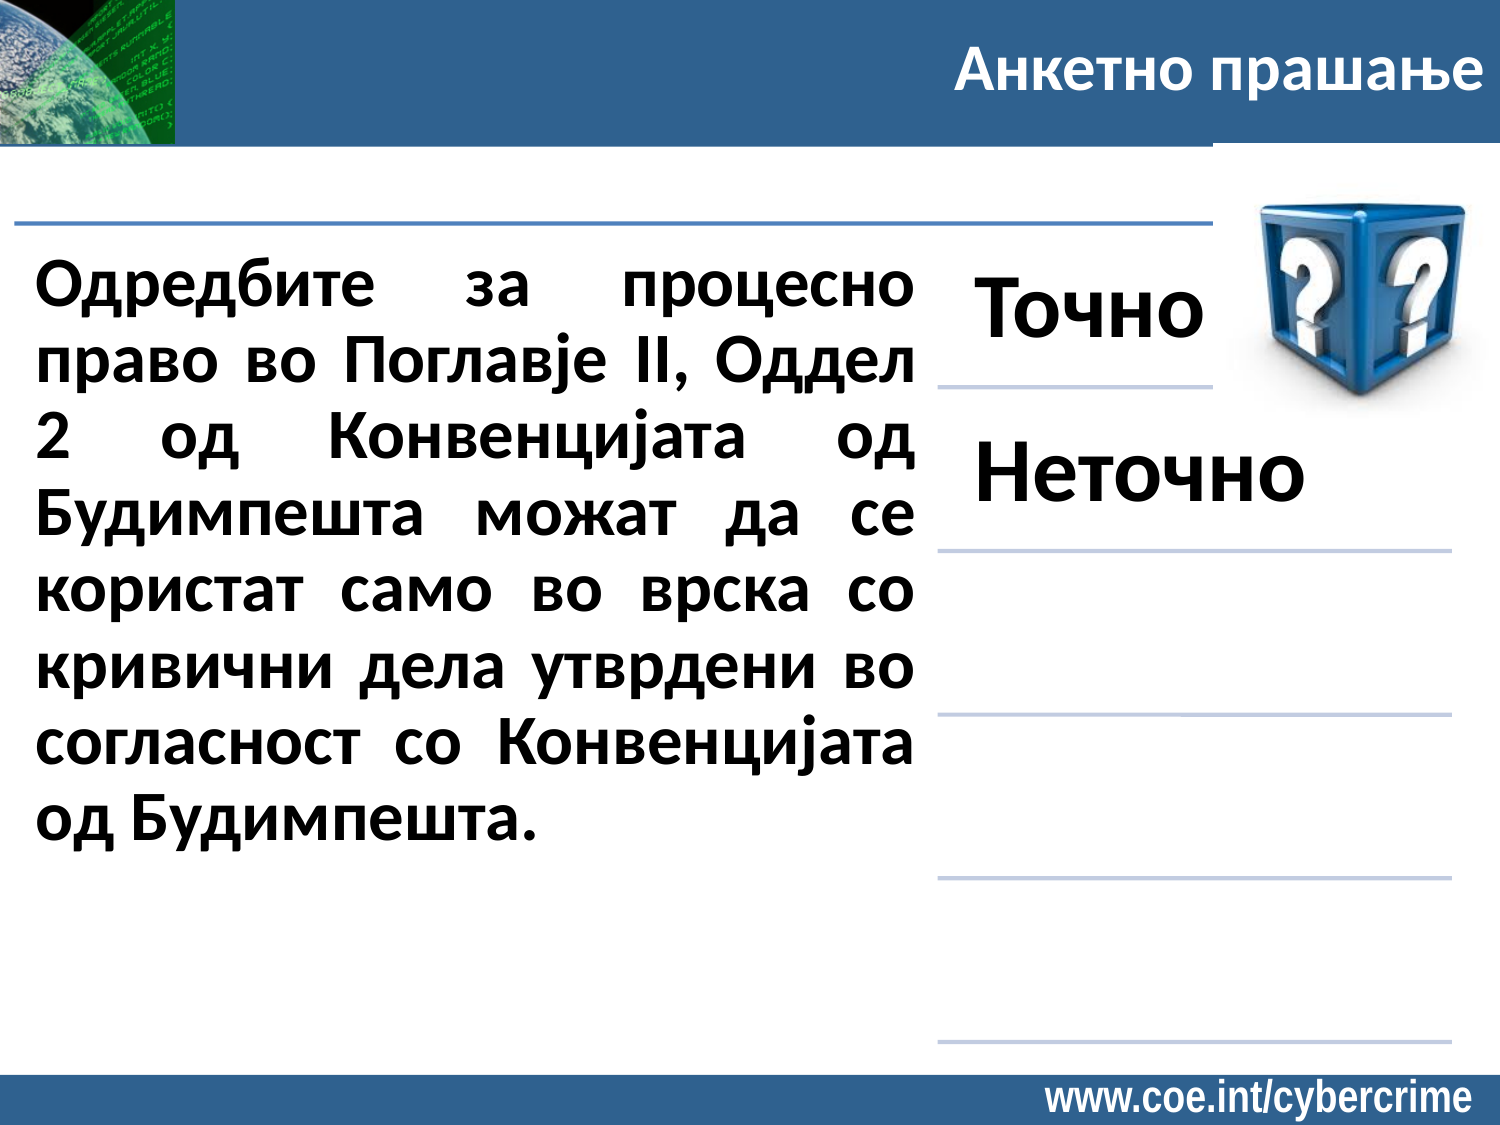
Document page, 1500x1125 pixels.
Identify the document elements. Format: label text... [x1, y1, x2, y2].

text_box Анкетно прашање [177, 0, 1500, 149]
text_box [14, 222, 1454, 1053]
text_box [0, 1073, 1030, 1125]
picture [1212, 142, 1500, 434]
text_box www.coe.int/cybercrime [1030, 1059, 1500, 1125]
picture [0, 0, 175, 144]
